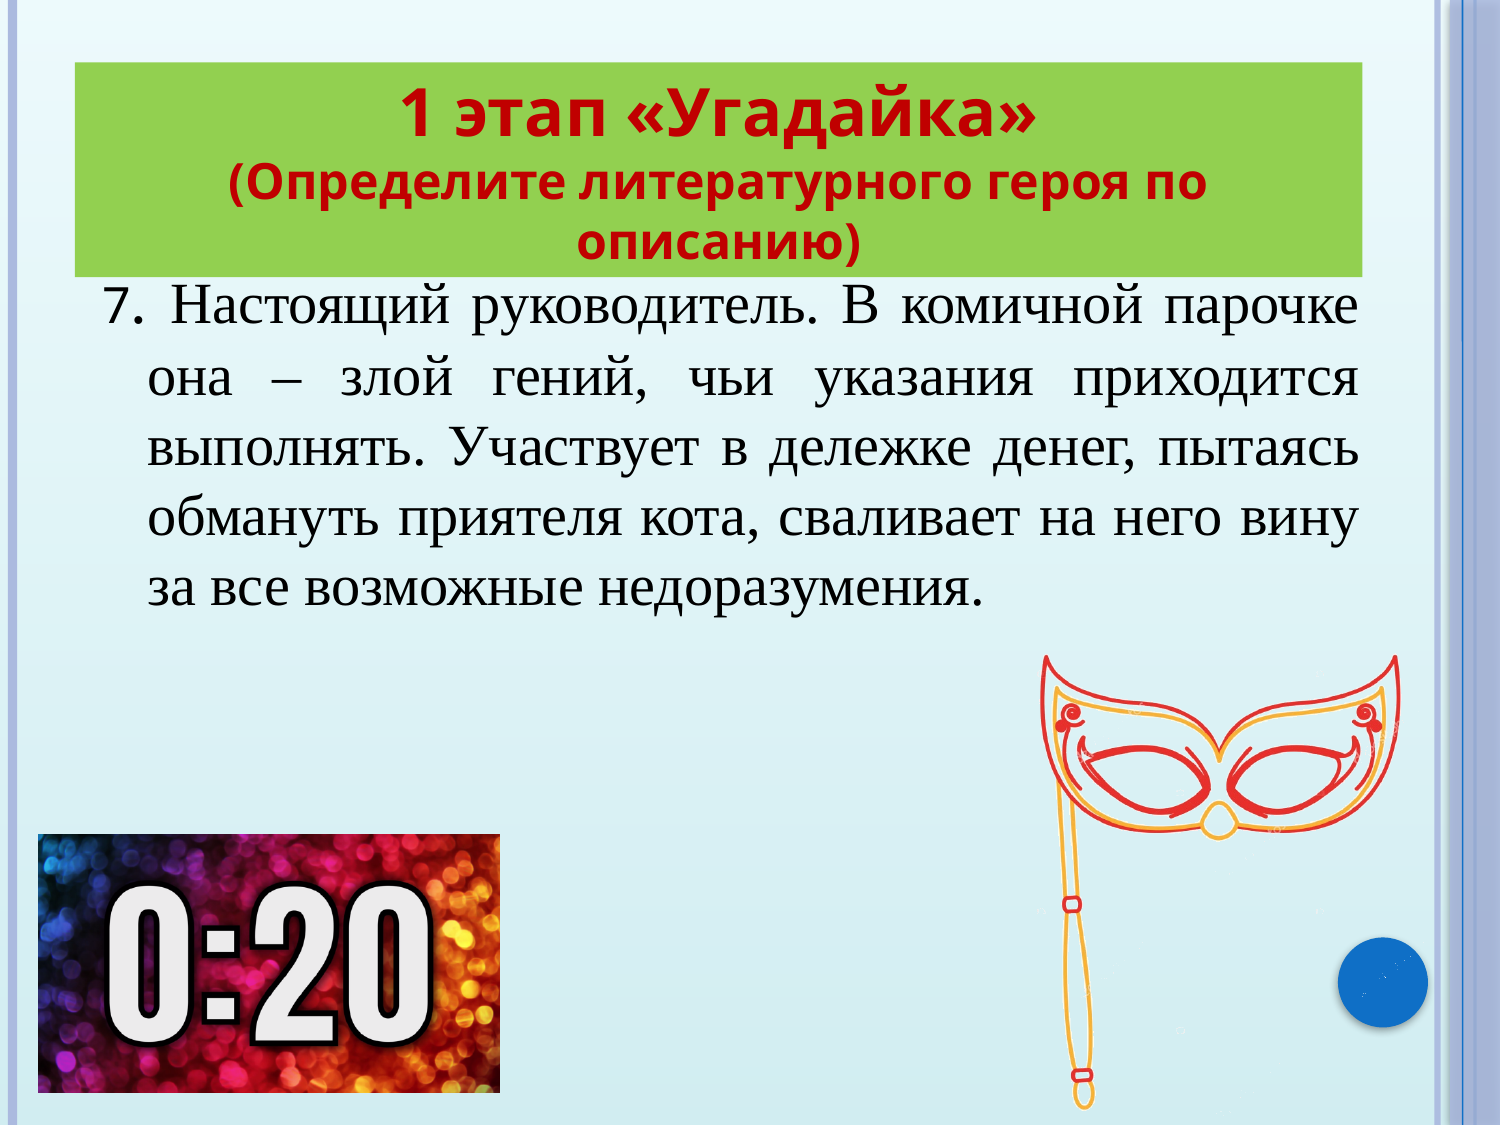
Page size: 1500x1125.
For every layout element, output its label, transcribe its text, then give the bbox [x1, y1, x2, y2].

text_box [36, 833, 501, 1095]
text_box 1 этап «Угадайка» (Определите литературного героя по описанию) [74, 62, 1363, 278]
list 7. Настоящий руководитель. В комичной парочке она – злой гений, чьи указания приходится выполнять. Участвует в дележке денег, пытаясь обмануть приятеля кота, сваливает на него вину за все возможные недоразумения. [87, 249, 1375, 663]
picture [1024, 649, 1438, 1125]
